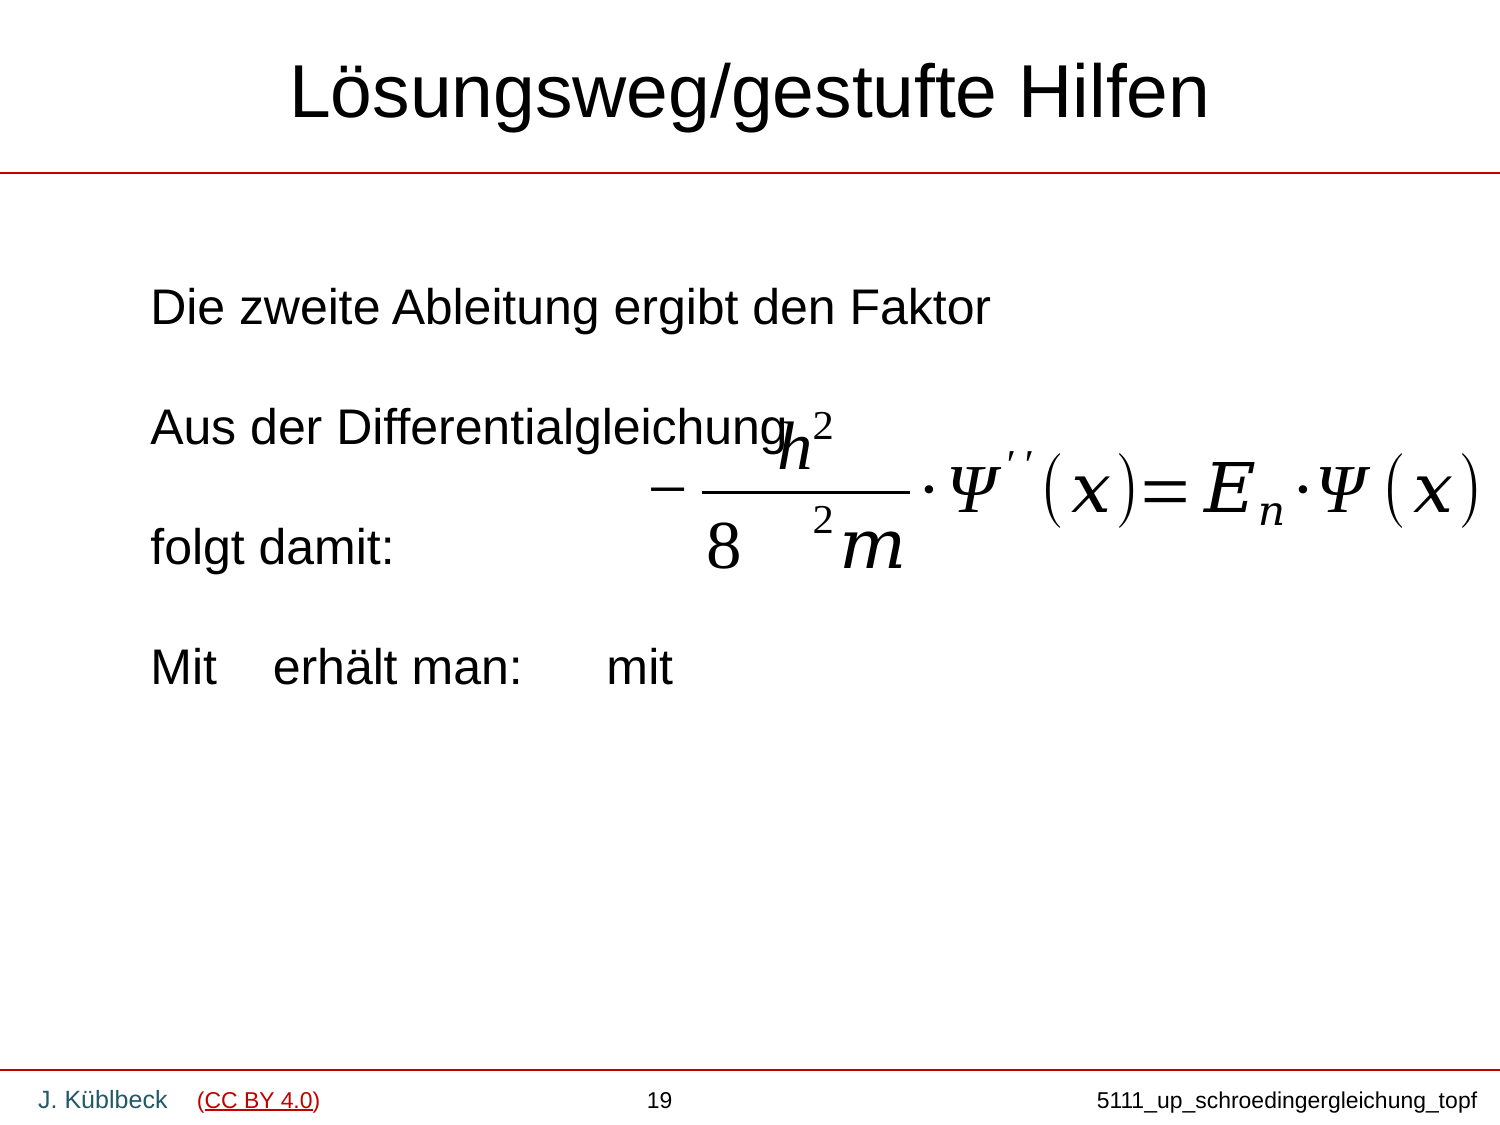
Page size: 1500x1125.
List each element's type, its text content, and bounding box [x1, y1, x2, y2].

title Lösungsweg/gestufte Hilfen [0, 1, 1500, 175]
